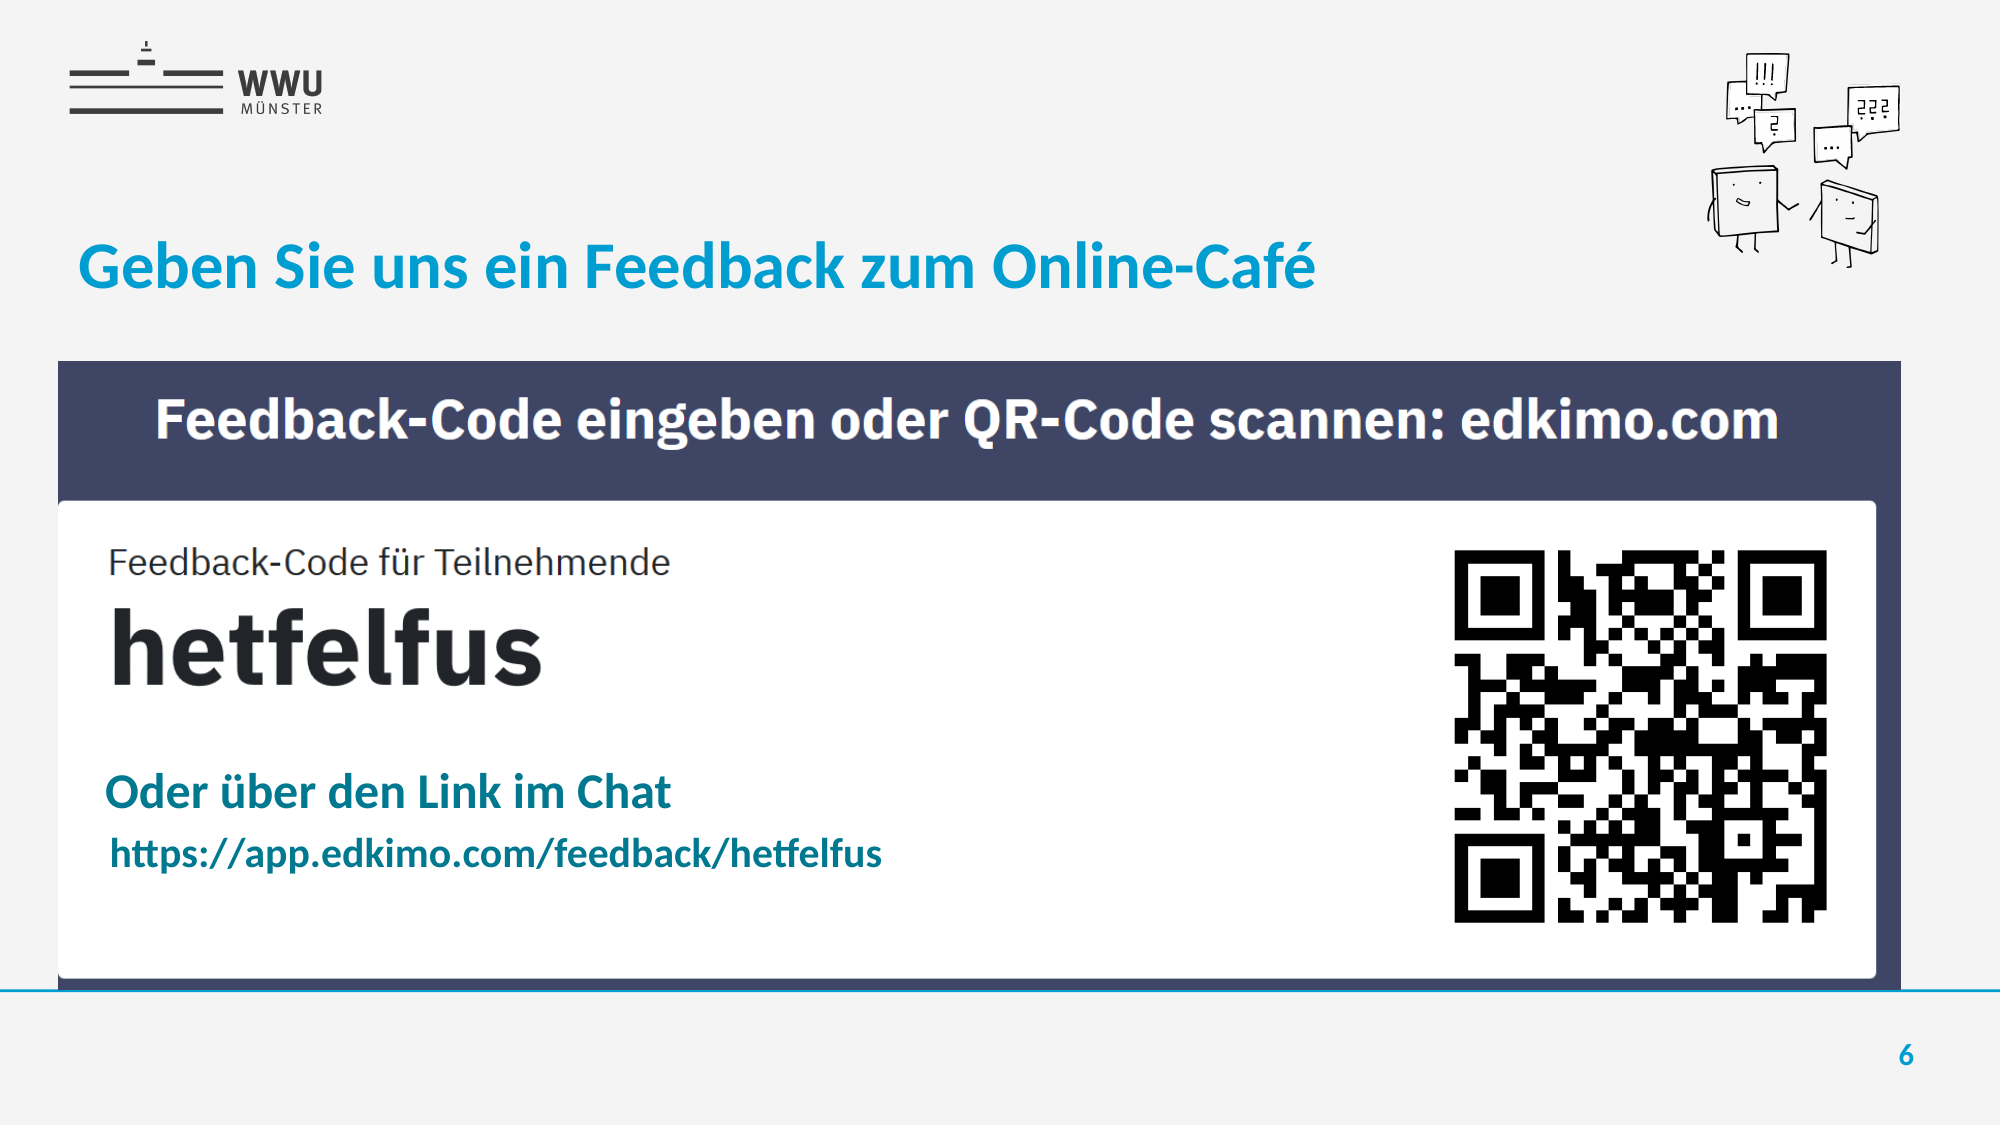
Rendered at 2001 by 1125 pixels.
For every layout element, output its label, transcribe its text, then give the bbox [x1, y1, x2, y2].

picture [1700, 53, 1901, 268]
picture [61, 32, 330, 123]
slide_number 6 [1763, 1012, 1922, 1072]
title Geben Sie uns ein Feedback zum Online-Café [78, 221, 1922, 316]
picture [58, 361, 1901, 989]
